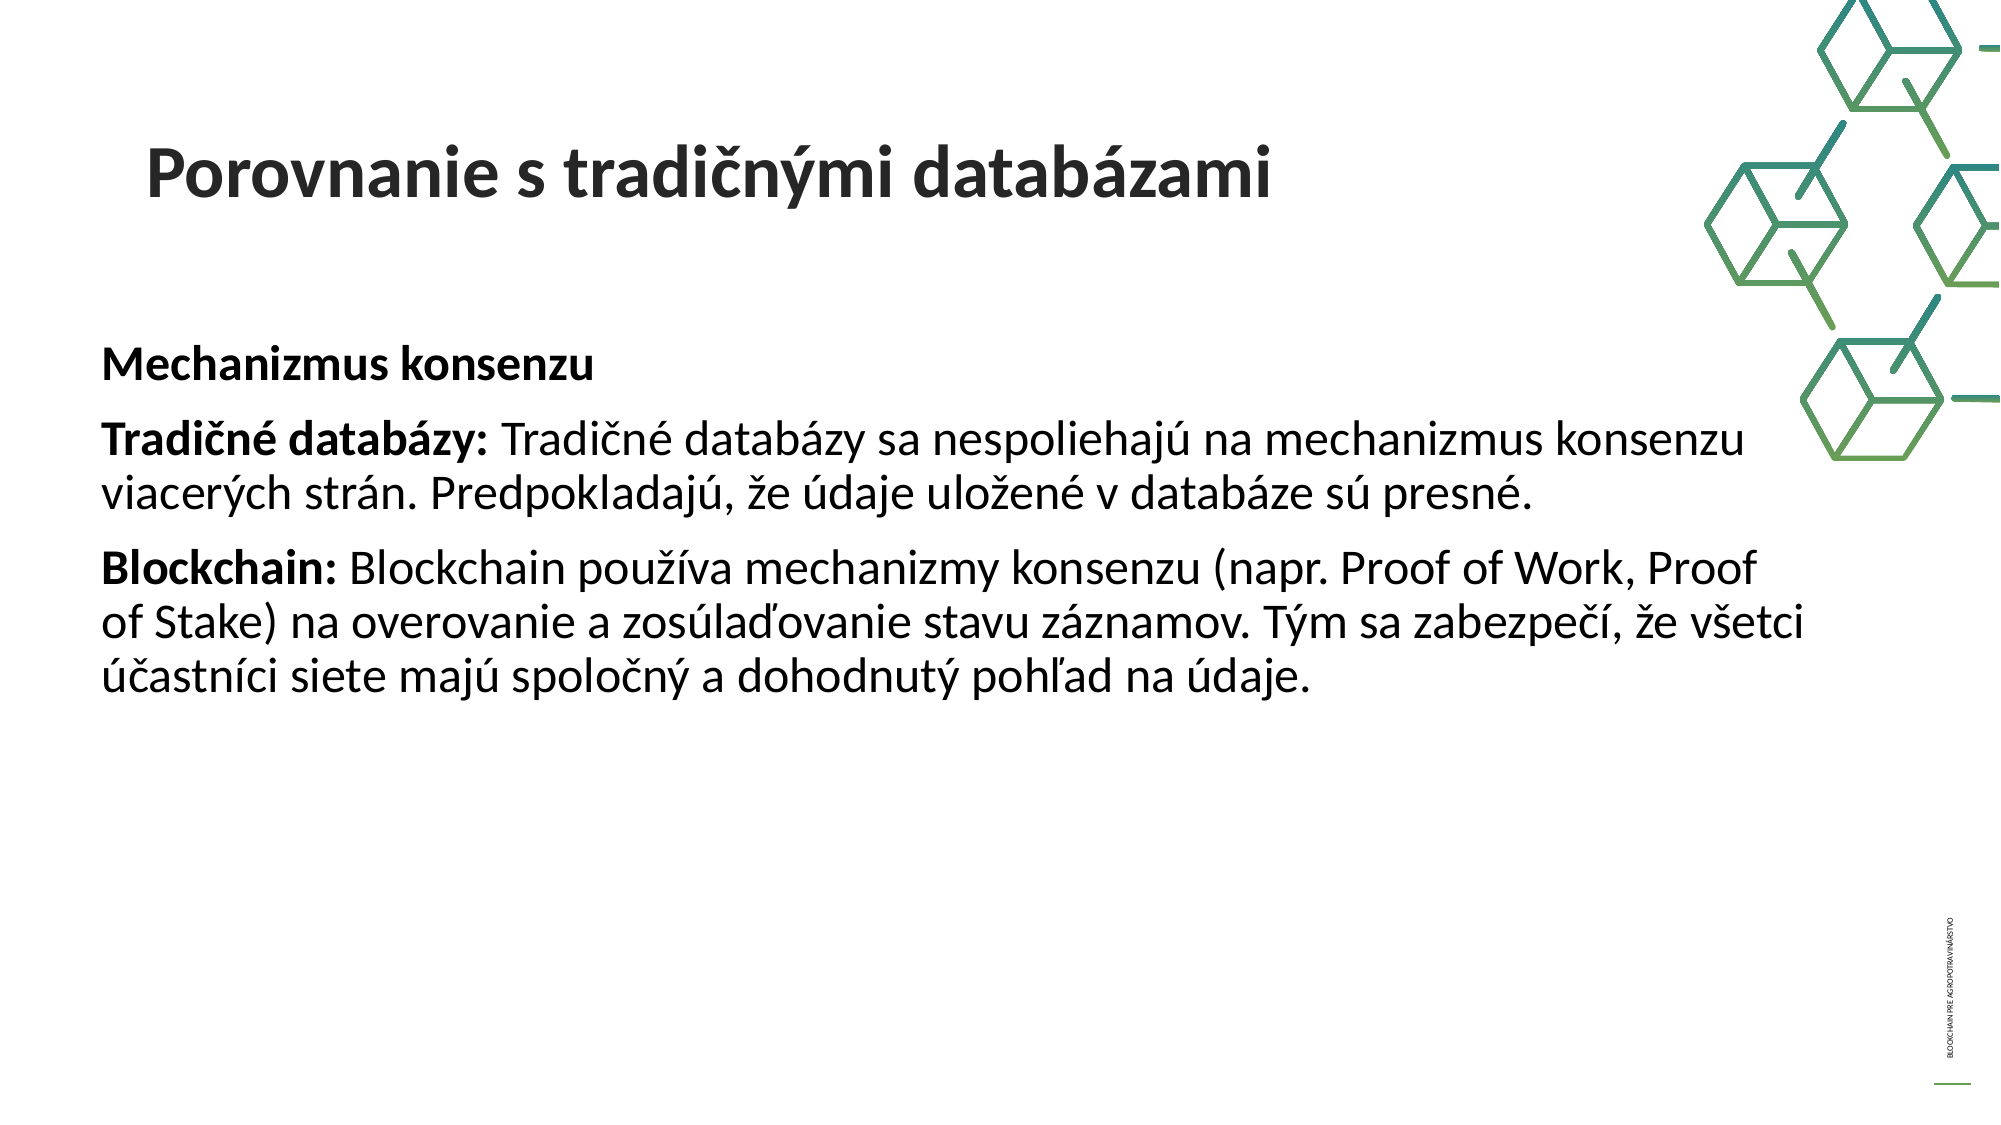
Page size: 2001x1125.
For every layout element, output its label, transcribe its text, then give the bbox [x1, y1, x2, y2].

list Mechanizmus konsenzu Tradičné databázy: Tradičné databázy sa nespoliehajú na mechanizmus konsenzu viacerých strán. Predpokladajú, že údaje uložené v databáze sú presné. Blockchain: Blockchain používa mechanizmy konsenzu (napr. Proof of Work, Proof of Stake) na overovanie a zosúlaďovanie stavu záznamov. Tým sa zabezpečí, že všetci účastníci siete majú spoločný a dohodnutý pohľad na údaje. [86, 329, 1825, 1100]
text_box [1703, 0, 2000, 462]
list Porovnanie s tradičnými databázami [130, 124, 1698, 337]
